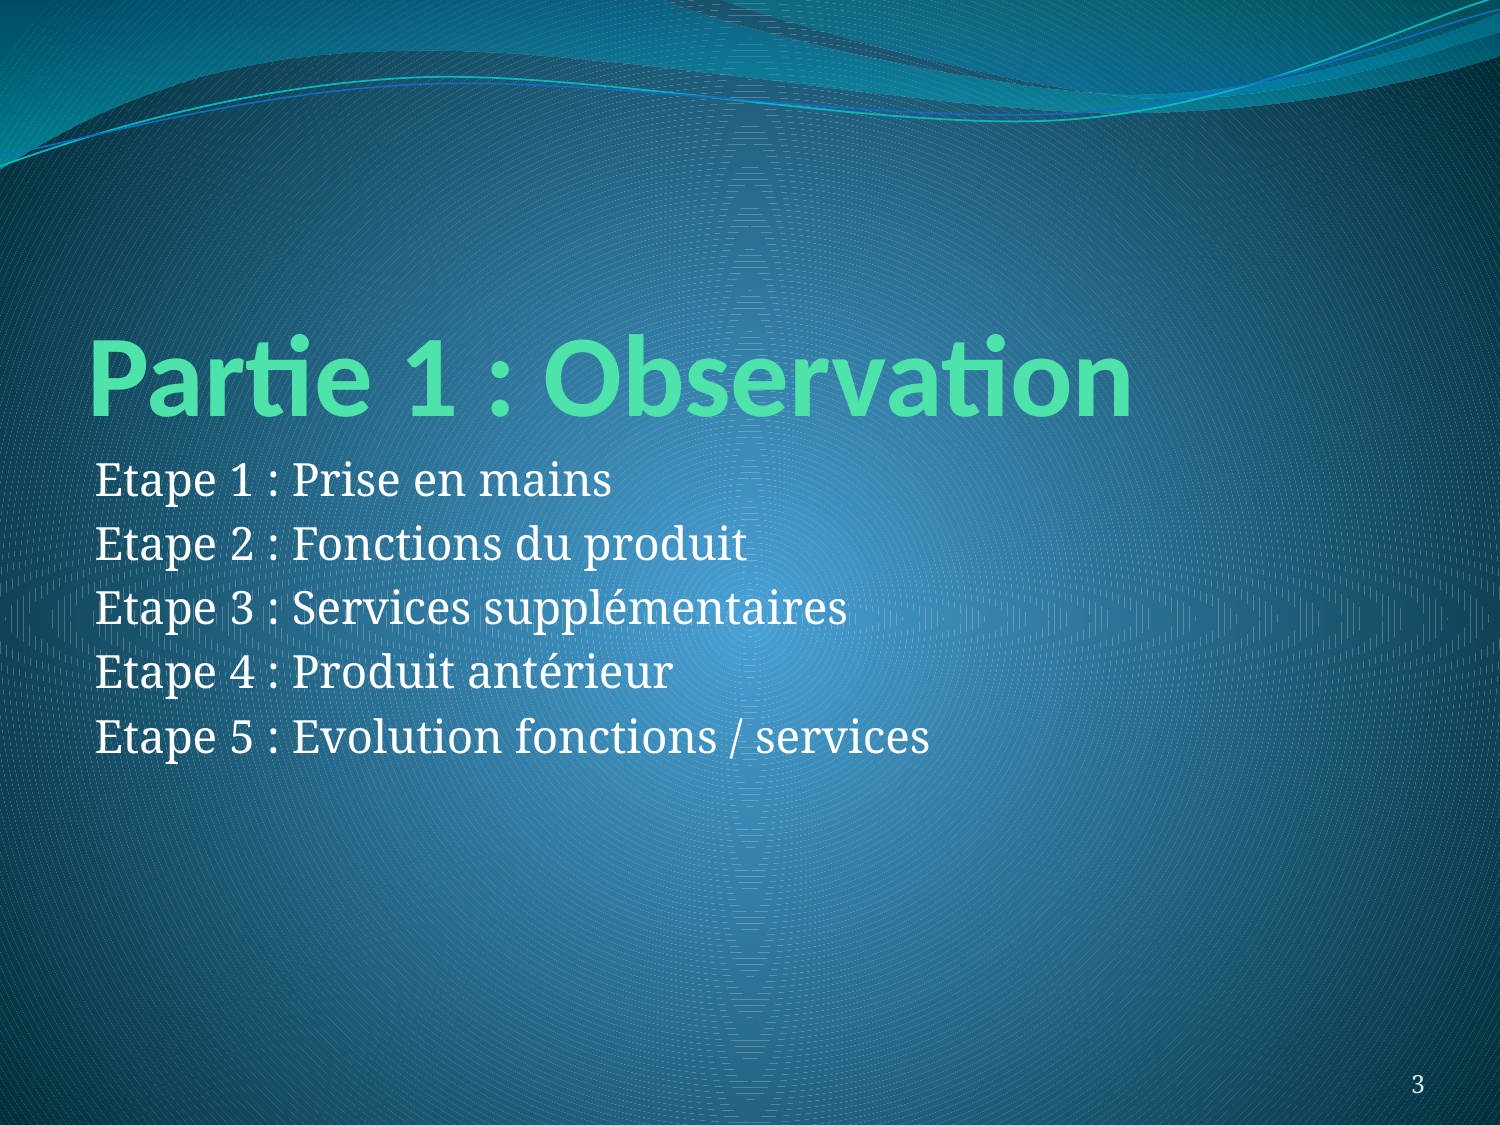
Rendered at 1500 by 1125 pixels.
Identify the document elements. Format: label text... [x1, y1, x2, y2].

slide_number 3 [1299, 1042, 1425, 1103]
title Partie 1 : Observation [86, 216, 1362, 440]
list Etape 1 : Prise en mains Etape 2 : Fonctions du produit Etape 3 : Services supplémentaires Etape 4 : Produit antérieur Etape 5 : Evolution fonctions / services [86, 443, 1362, 910]
